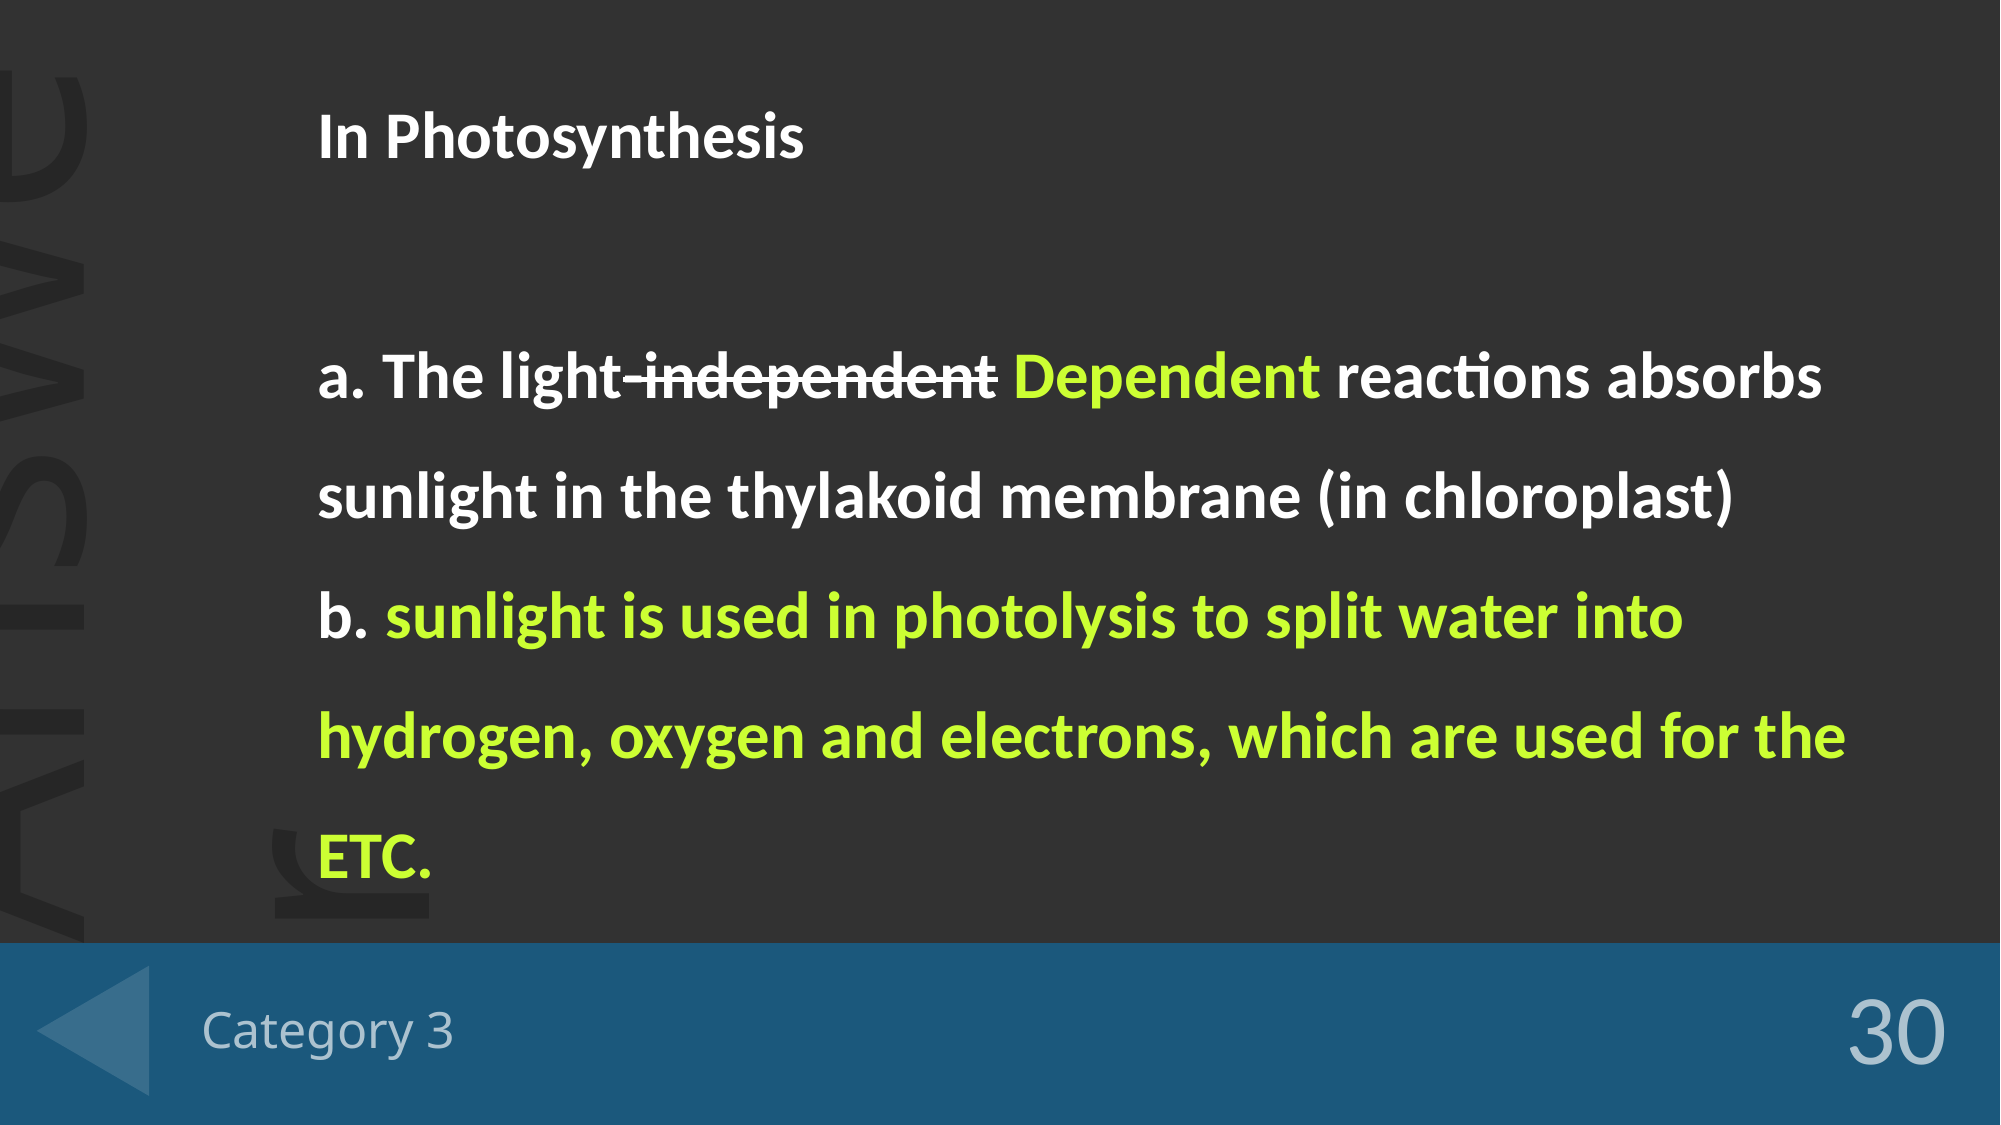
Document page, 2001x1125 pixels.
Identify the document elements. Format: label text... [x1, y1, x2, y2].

list In Photosynthesis a. The light-independent Dependent reactions absorbs sunlight in the thylakoid membrane (in chloroplast) b. sunlight is used in photolysis to split water into hydrogen, oxygen and electrons, which are used for the ETC. [302, 307, 1931, 636]
title Category 3 [185, 967, 1494, 1097]
list 30 [1494, 967, 1963, 1097]
